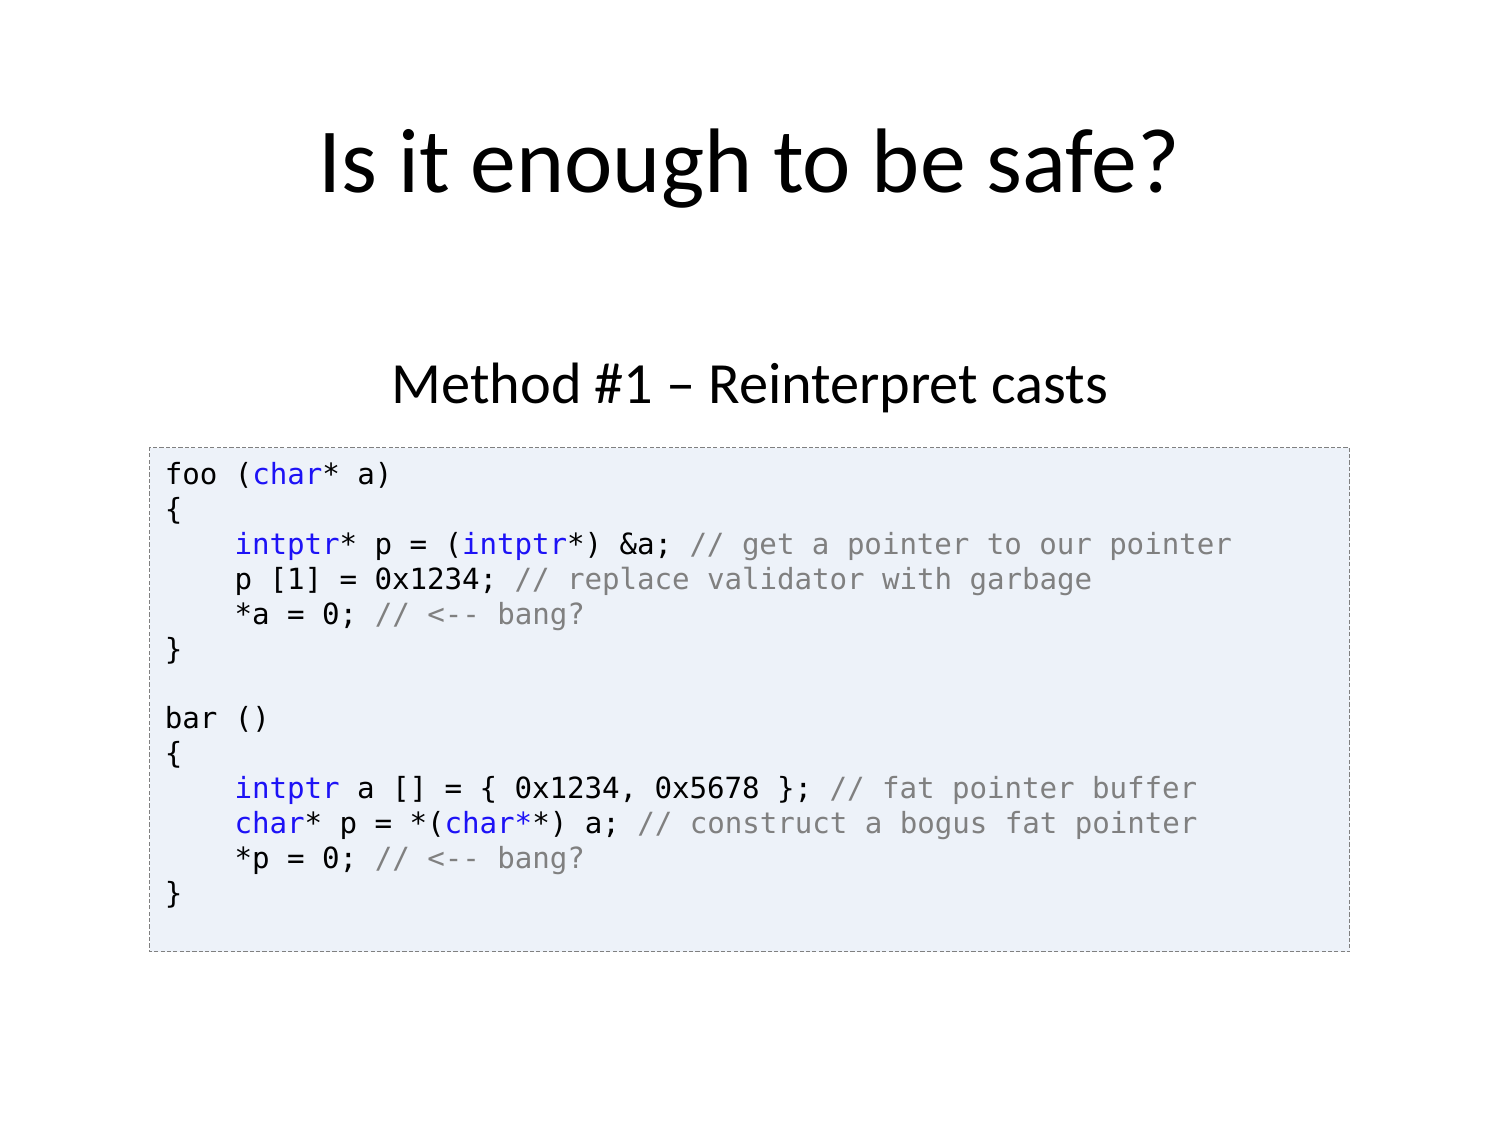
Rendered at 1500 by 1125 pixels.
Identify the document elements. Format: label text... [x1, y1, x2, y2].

text_box foo (char* a) { intptr* p = (intptr*) &a; // get a pointer to our pointer p [1] = 0x1234; // replace validator with garbage *a = 0; // <-- bang? } bar () { intptr a [] = { 0x1234, 0x5678 }; // fat pointer buffer char* p = *(char**) a; // construct a bogus fat pointer *p = 0; // <-- bang? } [149, 447, 1350, 952]
title Is it enough to be safe? [75, 62, 1425, 250]
text_box Method #1 – Reinterpret casts [377, 337, 1123, 423]
